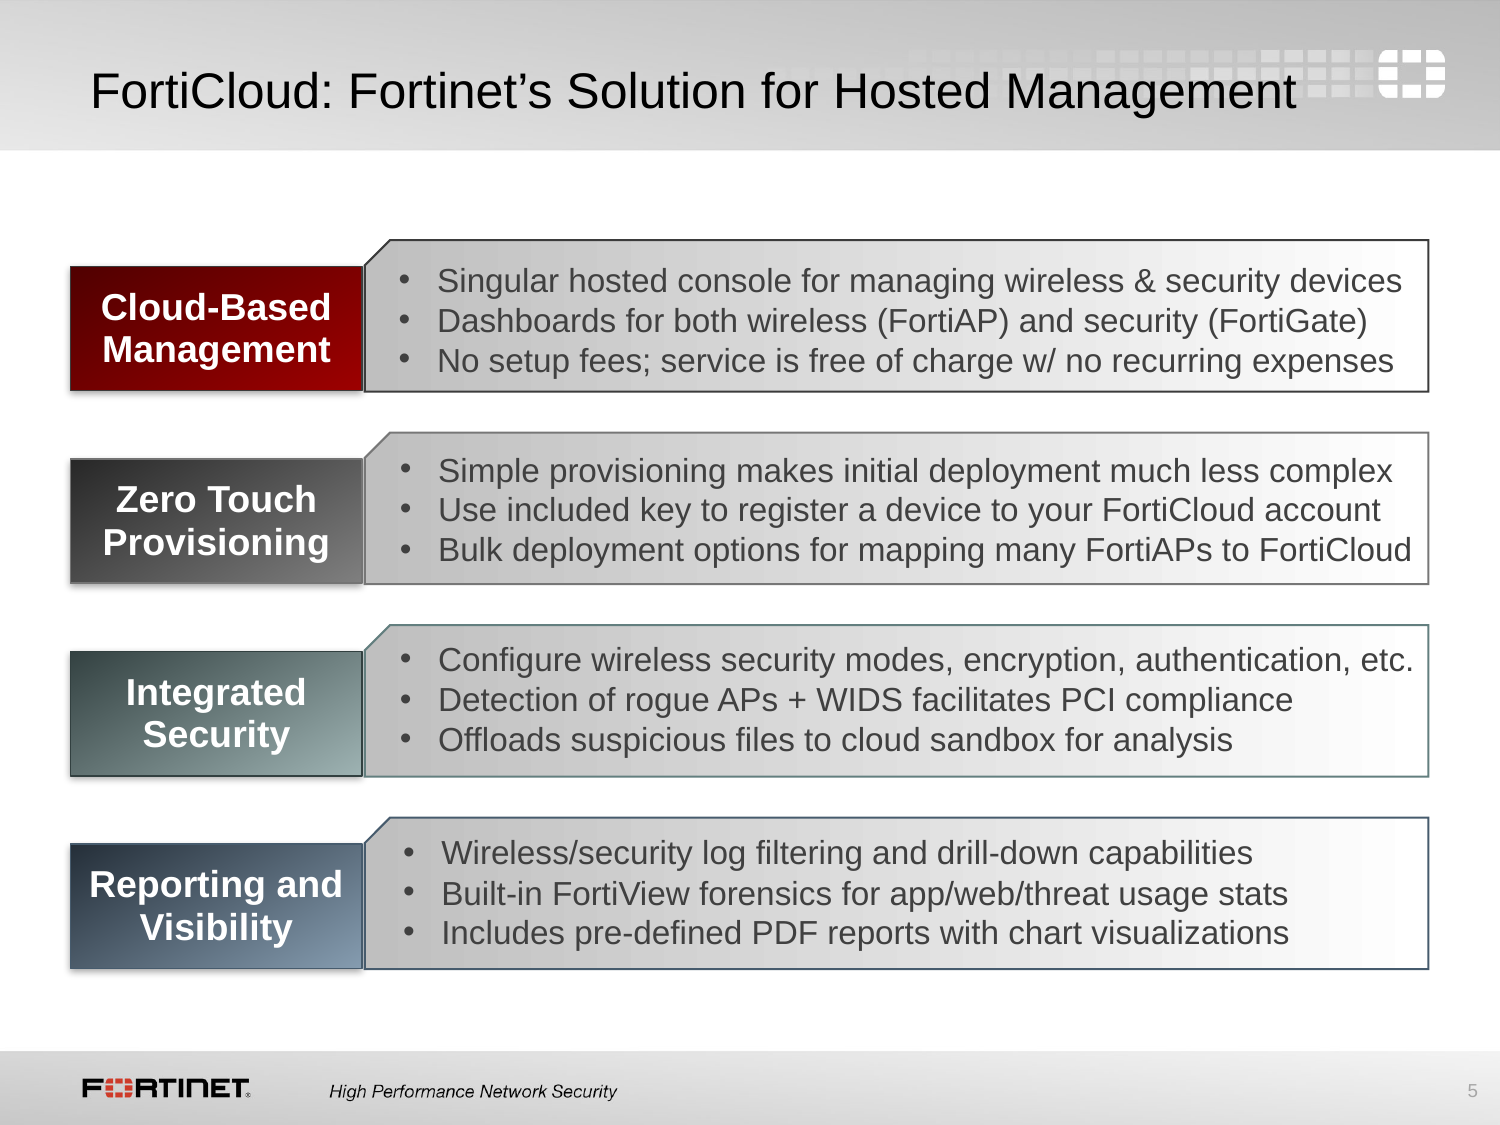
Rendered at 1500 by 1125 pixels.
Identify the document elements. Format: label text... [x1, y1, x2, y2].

text_box Simple provisioning makes initial deployment much less complex Use included key to register a device to your FortiCloud account Bulk deployment options for mapping many FortiAPs to FortiCloud [385, 441, 1432, 616]
text_box [364, 817, 1429, 970]
text_box Singular hosted console for managing wireless & security devices Dashboards for both wireless (FortiAP) and security (FortiGate) No setup fees; service is free of charge w/ no recurring expenses [384, 251, 1431, 426]
text_box [364, 240, 1429, 392]
text_box [364, 625, 1429, 777]
text_box Reporting and Visibility [70, 843, 363, 969]
text_box Wireless/security log filtering and drill-down capabilities Built-in FortiView forensics for app/web/threat usage stats Includes pre-defined PDF reports with chart visualizations [388, 824, 1435, 999]
text_box Integrated Security [70, 651, 363, 777]
text_box Configure wireless security modes, encryption, authentication, etc. Detection of rogue APs + WIDS facilitates PCI compliance Offloads suspicious files to cloud sandbox for analysis [385, 631, 1443, 806]
text_box [364, 432, 1429, 585]
picture [0, 0, 1500, 1125]
text_box Cloud-Based Management [70, 266, 363, 391]
text_box Zero Touch Provisioning [70, 458, 363, 584]
title FortiCloud: Fortinet’s Solution for Hosted Management [75, 45, 1425, 138]
